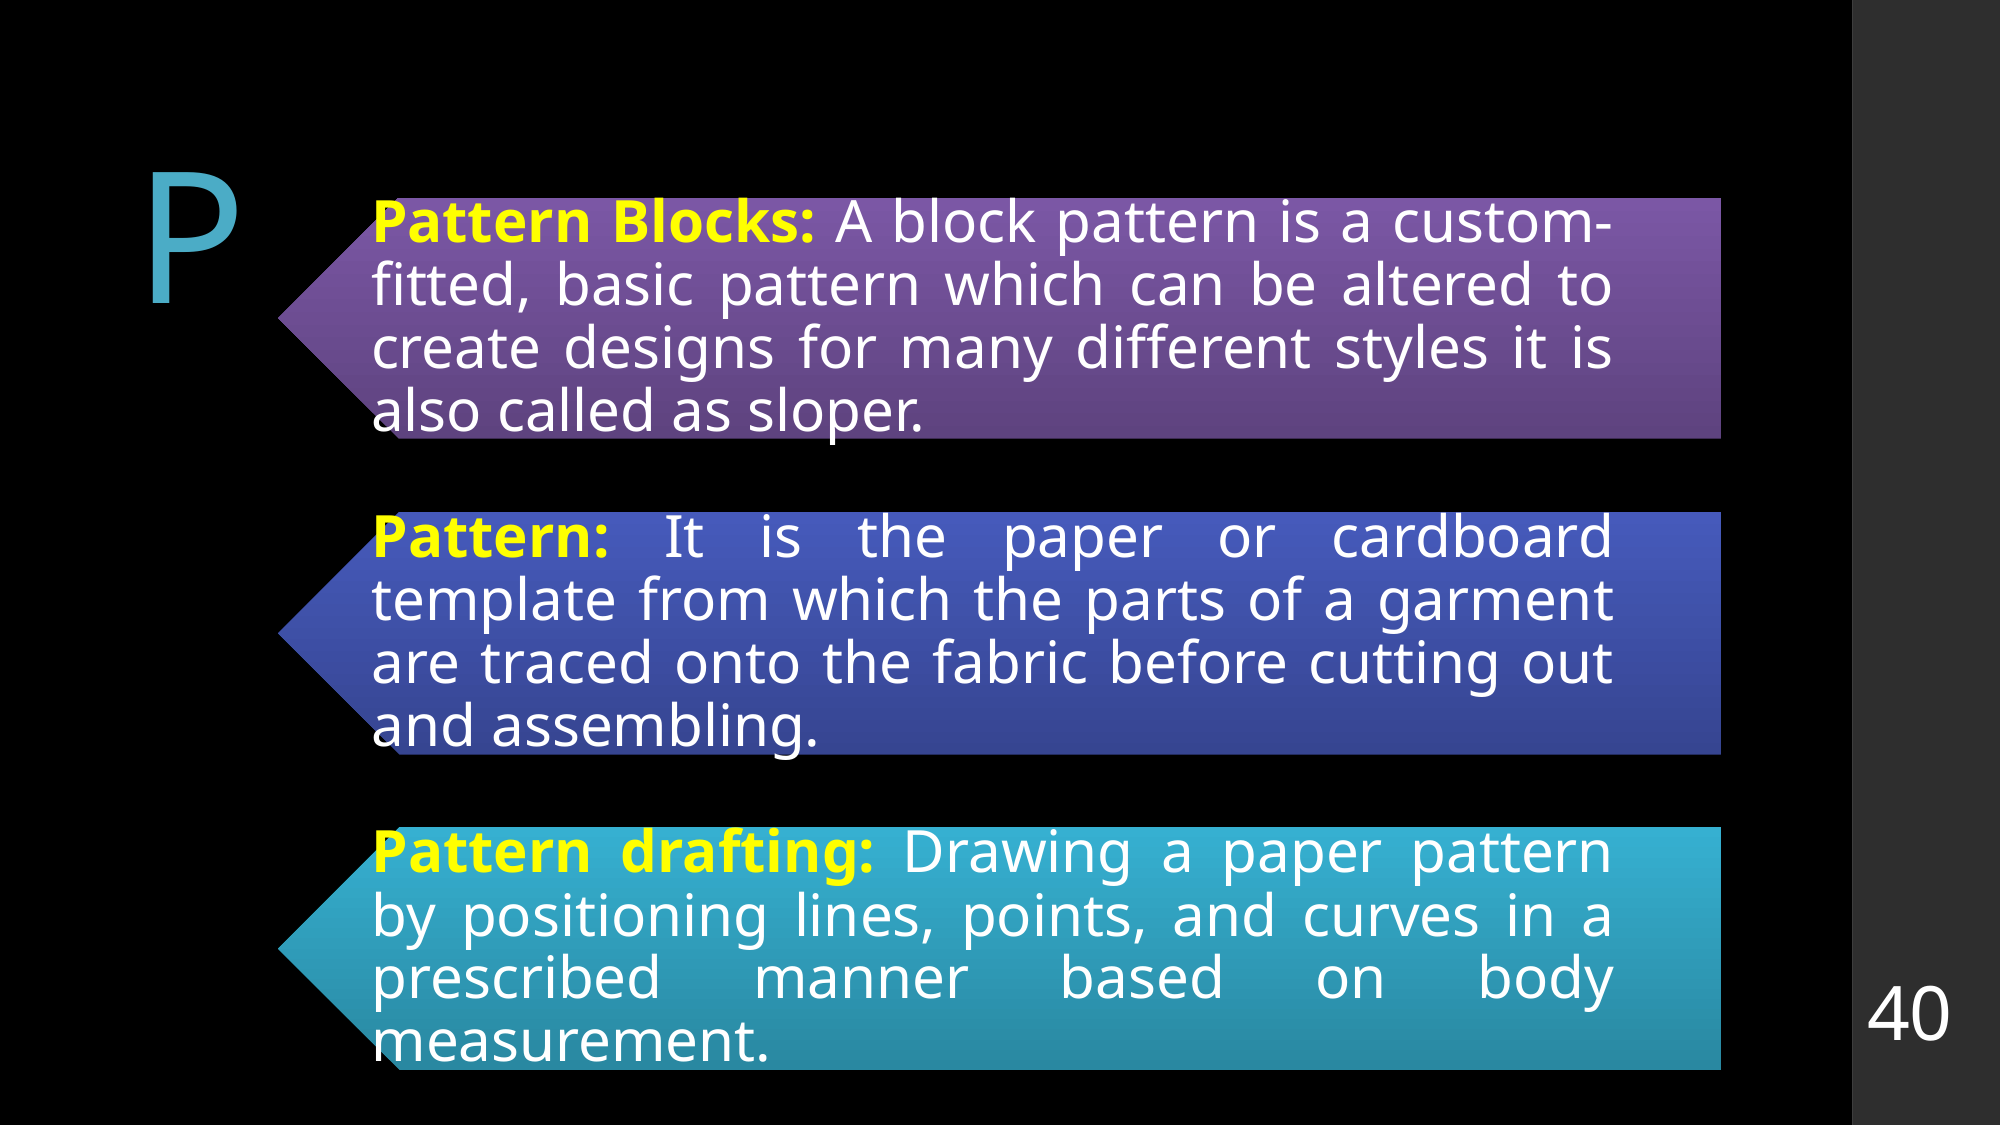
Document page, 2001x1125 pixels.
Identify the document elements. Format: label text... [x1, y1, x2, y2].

text_box P [120, 112, 261, 192]
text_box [0, 195, 2000, 1071]
